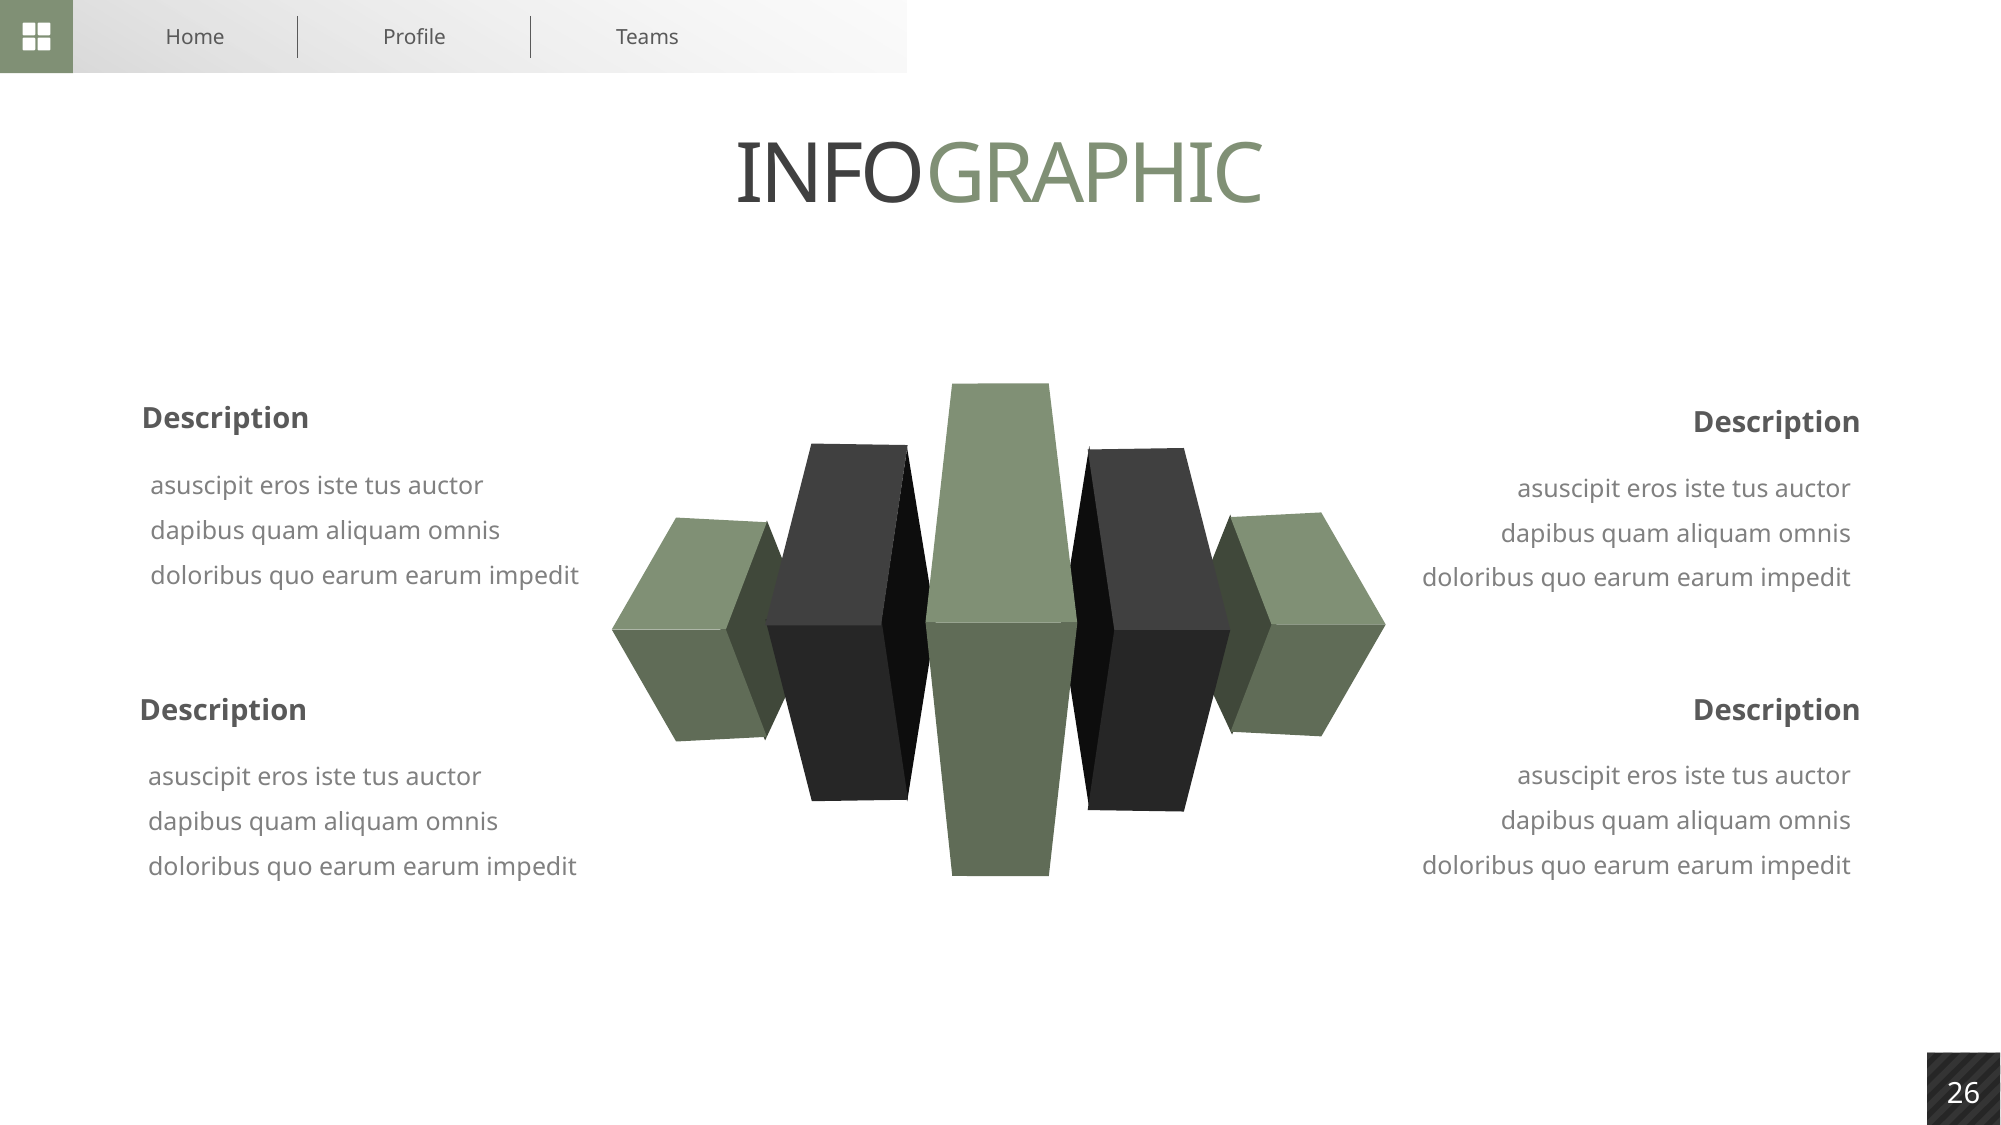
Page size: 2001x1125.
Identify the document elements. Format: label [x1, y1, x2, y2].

text_box [0, 0, 2001, 1125]
